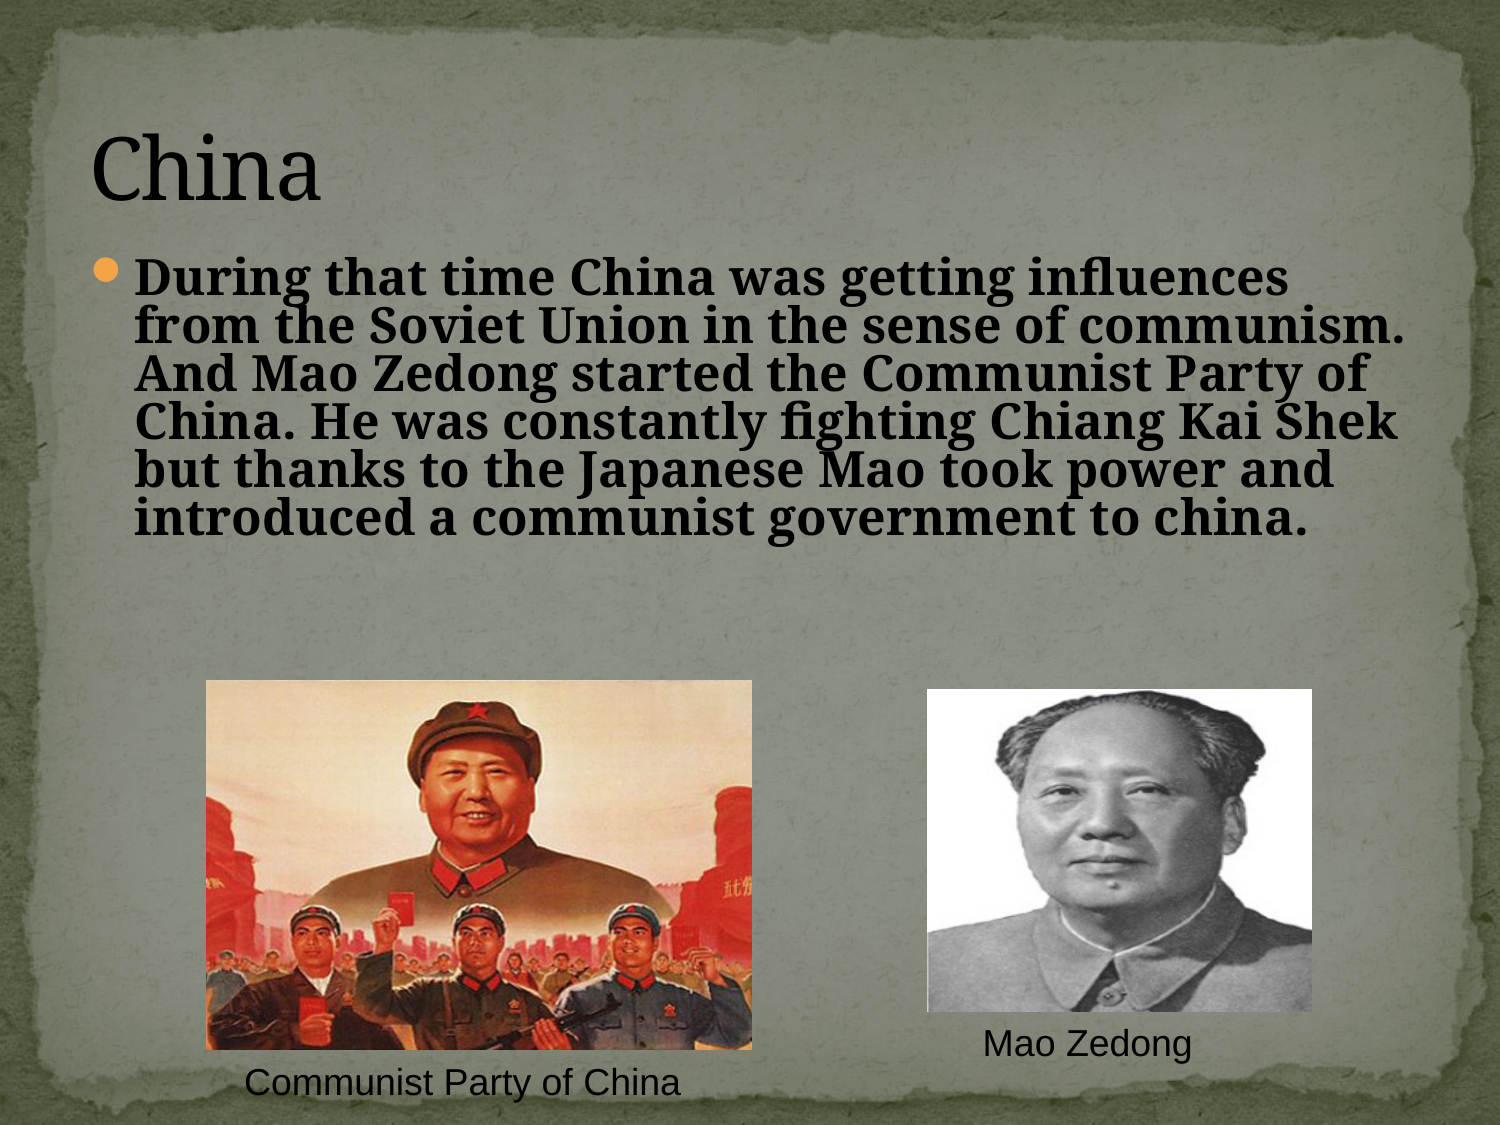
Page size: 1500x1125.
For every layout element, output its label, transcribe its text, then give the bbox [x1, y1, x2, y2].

picture [206, 680, 752, 1050]
text_box Communist Party of China [184, 1050, 752, 1110]
text_box Mao Zedong [874, 1011, 1312, 1072]
list During that time China was getting influences from the Soviet Union in the sense of communism. And Mao Zedong started the Communist Party of China. He was constantly fighting Chiang Kai Shek but thanks to the Japanese Mao took power and introduced a communist government to china. [74, 249, 1426, 1001]
title China [74, 24, 1425, 225]
picture [927, 689, 1312, 1011]
